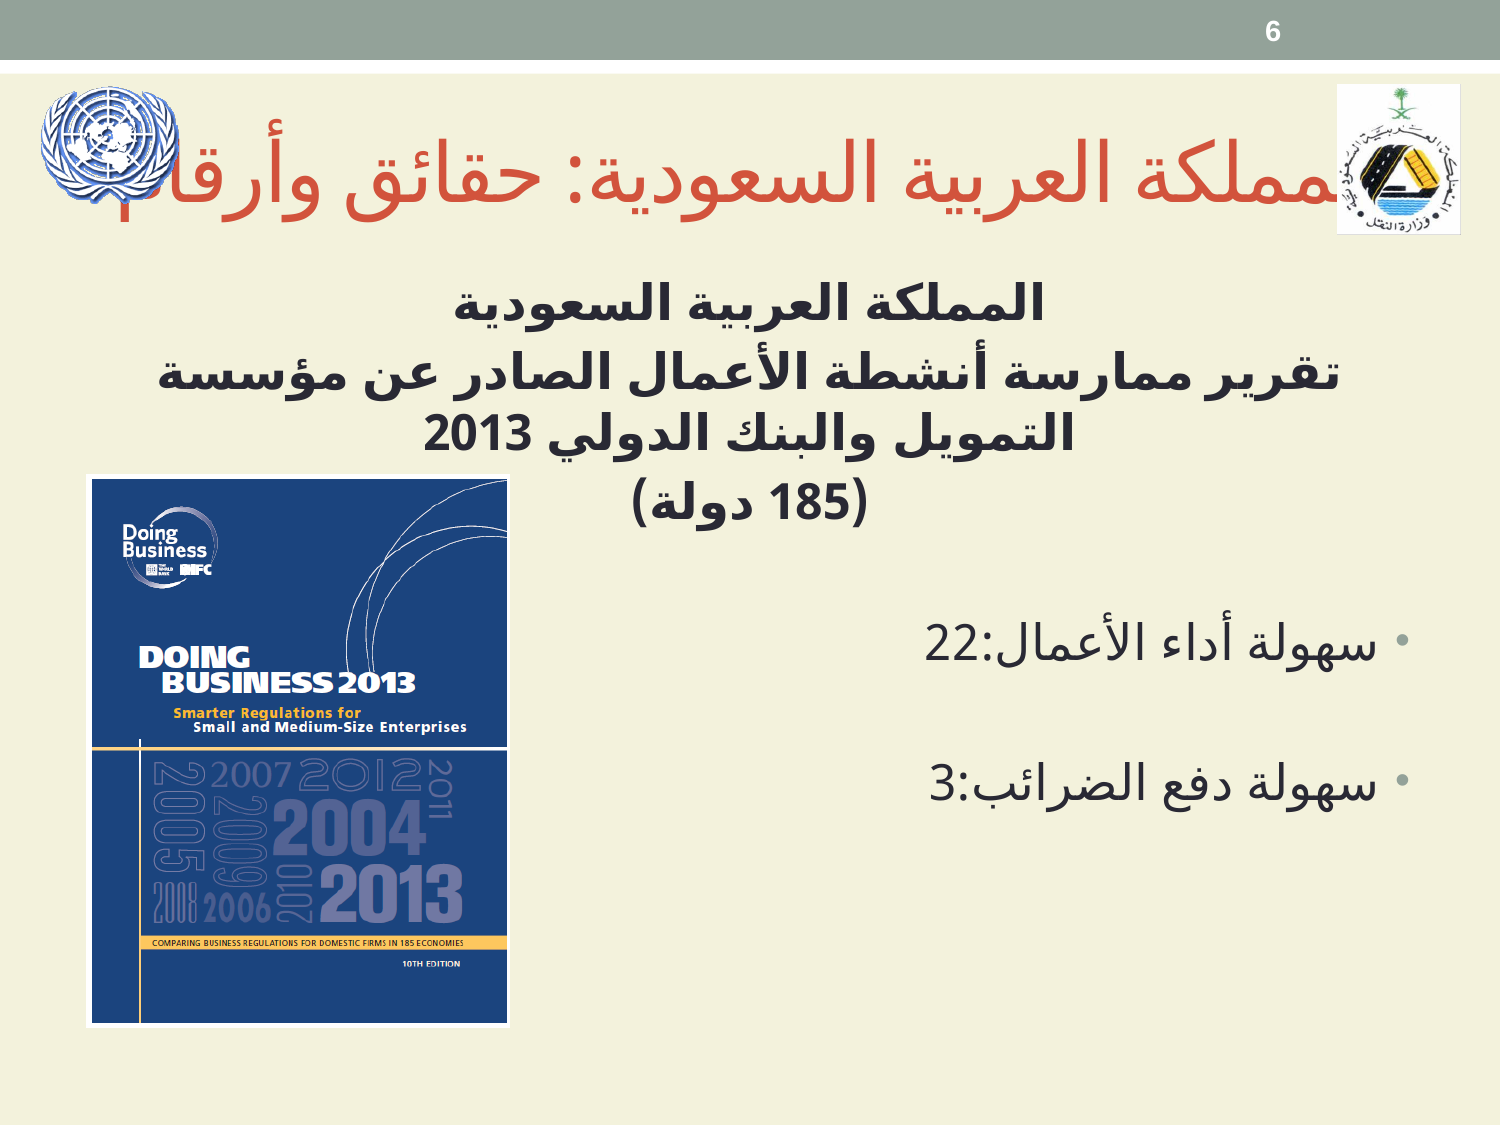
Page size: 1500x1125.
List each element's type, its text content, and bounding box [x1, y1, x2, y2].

title المملكة العربية السعودية: حقائق وأرقام [75, 87, 1425, 250]
picture [37, 84, 180, 206]
slide_number 6 [1250, 3, 1425, 57]
list المملكة العربية السعودية تقرير ممارسة أنشطة الأعمال الصادر عن مؤسسة التمويل والبنك الدولي 2013 (185 دولة) سهولة أداء الأعمال: 22 سهولة دفع الضرائب: 3 [75, 262, 1425, 1063]
picture [1337, 84, 1461, 236]
picture [86, 474, 510, 1029]
